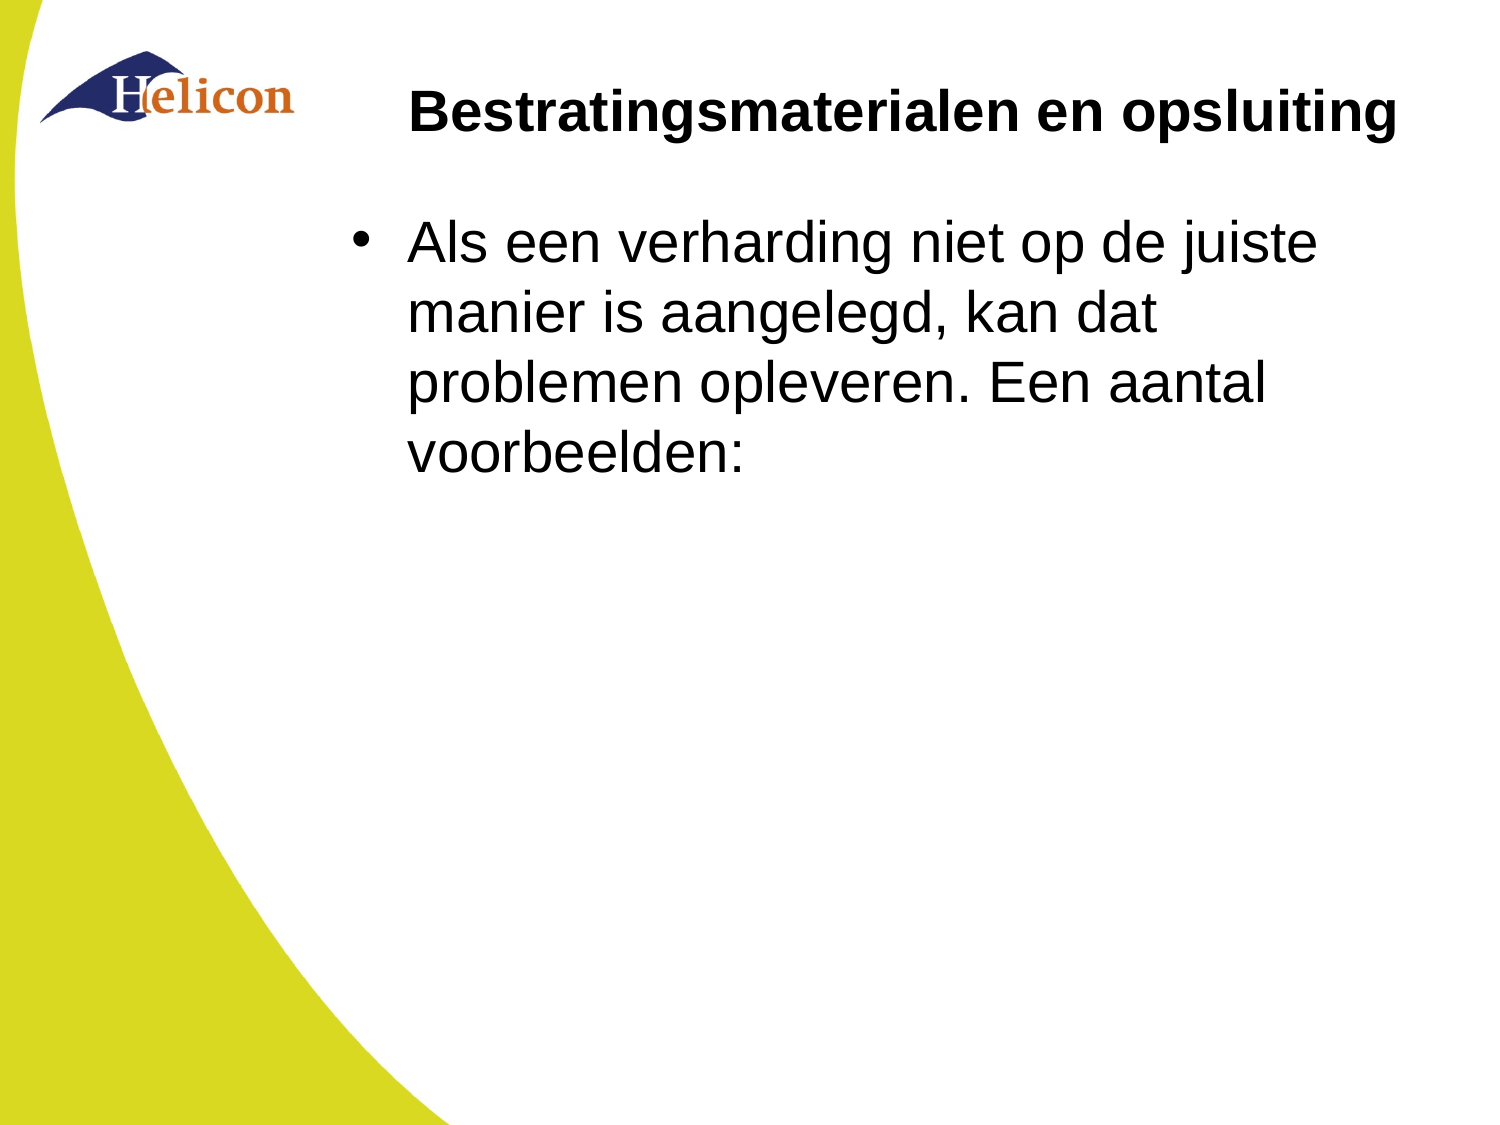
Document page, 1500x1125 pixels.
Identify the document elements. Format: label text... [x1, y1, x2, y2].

list Als een verharding niet op de juiste manier is aangelegd, kan dat problemen opleveren. Een aantal voorbeelden: [336, 196, 1425, 1005]
picture [0, 0, 1500, 1125]
title Bestratingsmaterialen en opsluiting [324, 54, 1415, 161]
